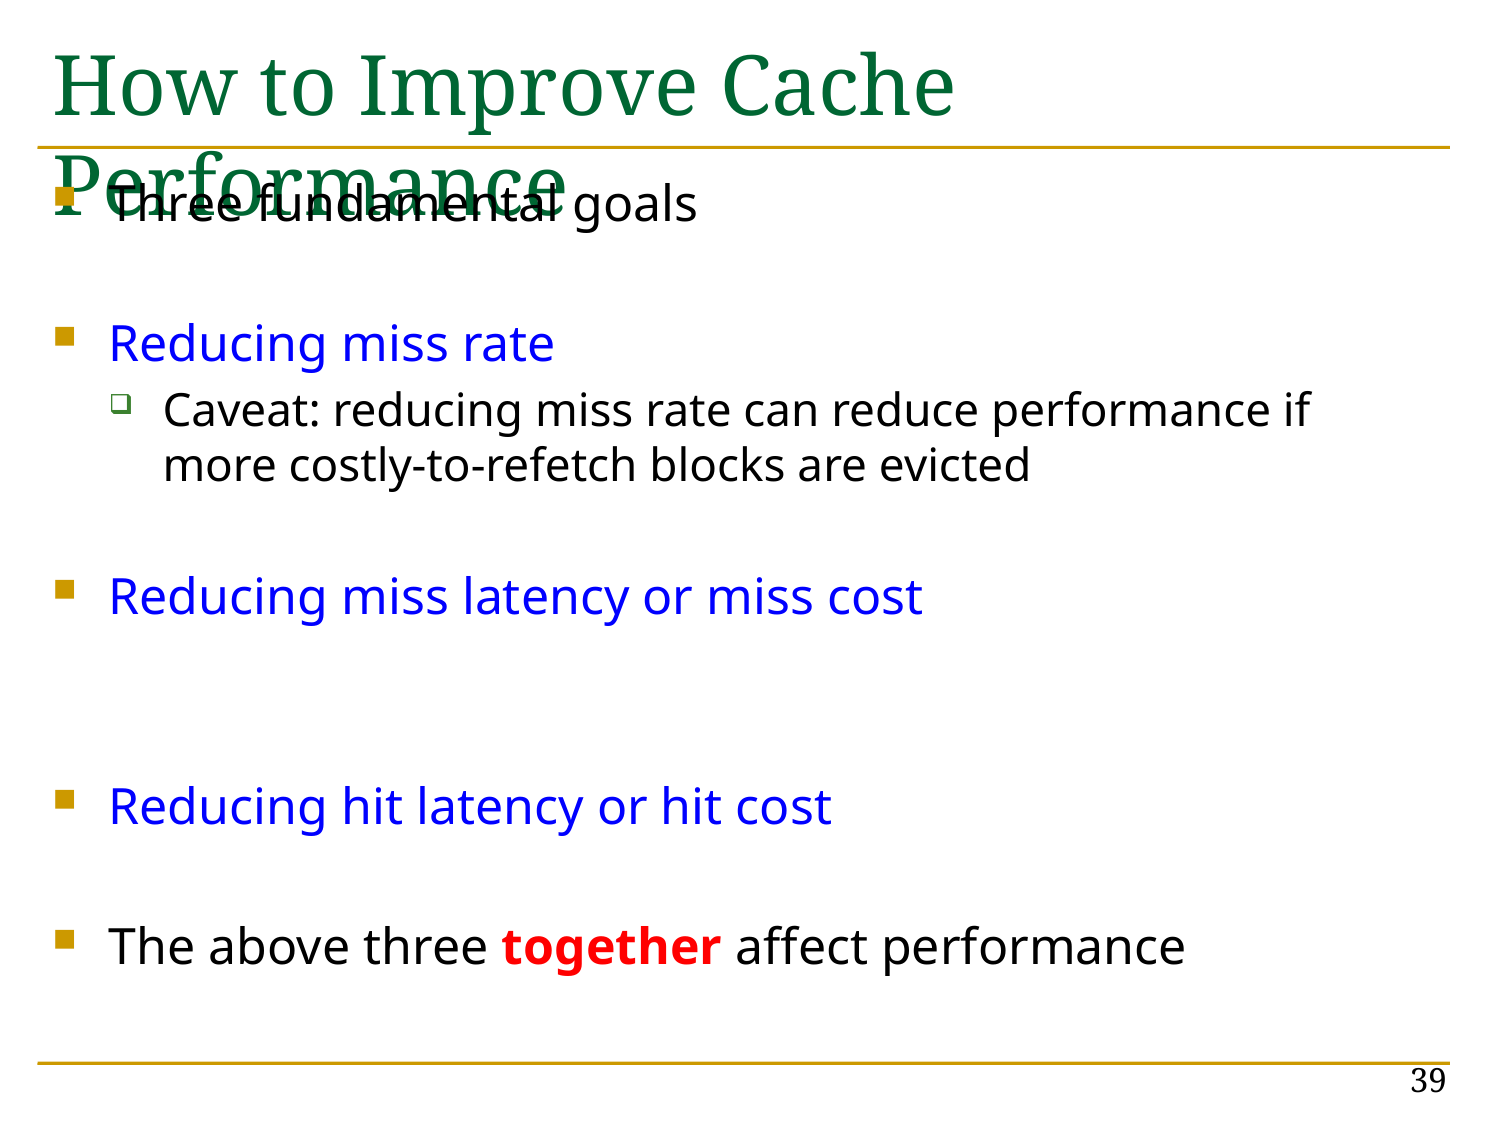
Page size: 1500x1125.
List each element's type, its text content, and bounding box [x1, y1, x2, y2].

list Three fundamental goals Reducing miss rate Caveat: reducing miss rate can reduce performance if more costly-to-refetch blocks are evicted Reducing miss latency or miss cost Reducing hit latency or hit cost The above three together affect performance [37, 163, 1450, 1016]
slide_number 39 [1111, 1036, 1462, 1112]
title How to Improve Cache Performance [37, 24, 1450, 163]
